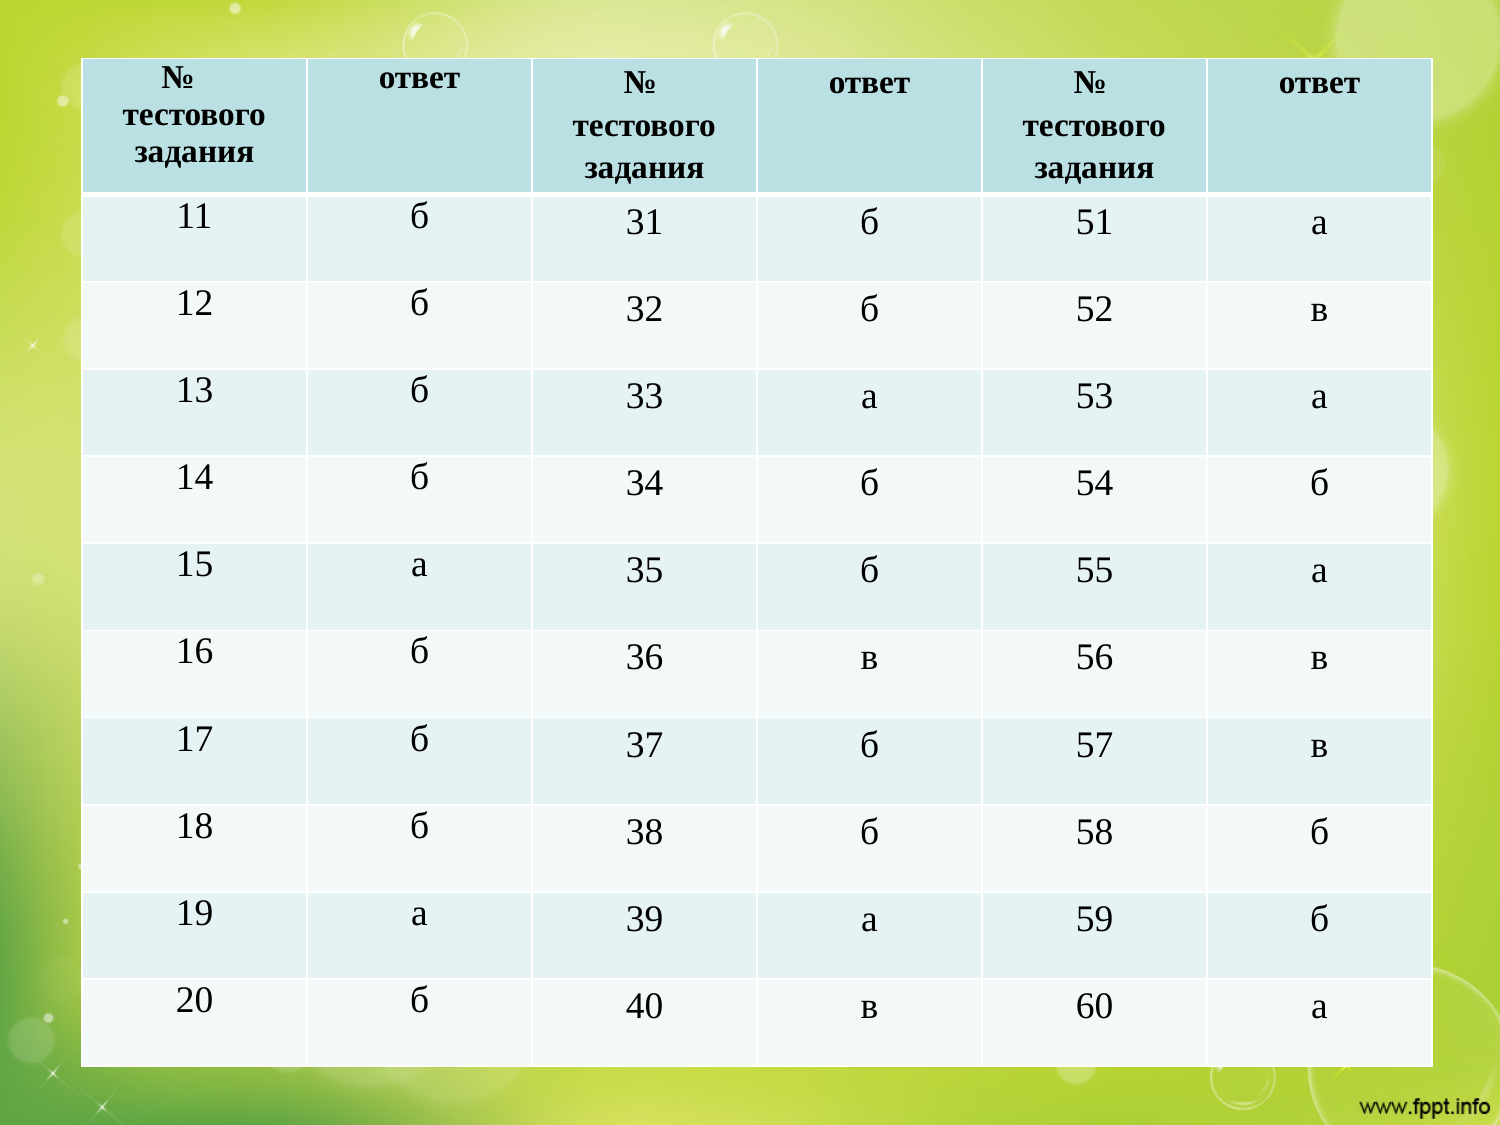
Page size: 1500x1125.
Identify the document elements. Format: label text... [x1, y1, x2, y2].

table_header № тестового задания [983, 59, 1206, 192]
table_cell б [1208, 457, 1431, 542]
table_header ответ [758, 59, 981, 192]
table_cell в [758, 980, 981, 1065]
table_cell а [308, 544, 531, 630]
table_cell а [1208, 980, 1431, 1065]
table_cell 17 [83, 718, 306, 804]
table_cell 59 [983, 893, 1206, 978]
table_cell а [1208, 544, 1431, 630]
table_cell 20 [83, 980, 306, 1065]
table_cell в [1208, 283, 1431, 368]
table_cell б [758, 806, 981, 891]
table_cell 38 [533, 806, 756, 891]
table_cell б [308, 806, 531, 891]
table_cell 14 [83, 457, 306, 542]
table_cell 57 [983, 718, 1206, 804]
table_cell 54 [983, 457, 1206, 542]
table_cell в [1208, 631, 1431, 717]
table_header № тестового задания [533, 59, 756, 192]
table_cell 16 [83, 631, 306, 717]
table_cell б [308, 370, 531, 455]
table_cell б [308, 980, 531, 1065]
table_cell 11 [83, 197, 306, 281]
table_cell 15 [83, 544, 306, 630]
table_header № тестового задания [83, 59, 306, 192]
table_cell в [1208, 718, 1431, 804]
table_cell 51 [983, 197, 1206, 281]
table_cell 31 [533, 197, 756, 281]
table_cell б [308, 457, 531, 542]
table_header ответ [308, 59, 531, 192]
table_cell 13 [83, 370, 306, 455]
table_cell б [758, 544, 981, 630]
table_cell б [308, 631, 531, 717]
table_cell 12 [83, 283, 306, 368]
table_cell 36 [533, 631, 756, 717]
table_cell б [308, 197, 531, 281]
table_cell 37 [533, 718, 756, 804]
table_cell 39 [533, 893, 756, 978]
table_cell 56 [983, 631, 1206, 717]
table_cell а [758, 370, 981, 455]
table_header ответ [1208, 59, 1431, 192]
table_cell 19 [83, 893, 306, 978]
table_cell 53 [983, 370, 1206, 455]
table_cell б [308, 283, 531, 368]
table_cell 34 [533, 457, 756, 542]
table_cell 58 [983, 806, 1206, 891]
table_cell 35 [533, 544, 756, 630]
table_cell б [1208, 893, 1431, 978]
table_cell 32 [533, 283, 756, 368]
table_cell 40 [533, 980, 756, 1065]
picture [0, 0, 1500, 1125]
table_cell в [758, 631, 981, 717]
table_cell б [758, 283, 981, 368]
table_cell а [1208, 197, 1431, 281]
table_cell а [308, 893, 531, 978]
table_cell 33 [533, 370, 756, 455]
table_cell а [758, 893, 981, 978]
table_cell 60 [983, 980, 1206, 1065]
table_cell б [1208, 806, 1431, 891]
table_cell а [1208, 370, 1431, 455]
table_cell 18 [83, 806, 306, 891]
table_cell б [758, 457, 981, 542]
table_cell б [308, 718, 531, 804]
table_cell 55 [983, 544, 1206, 630]
table_cell б [758, 718, 981, 804]
table_cell 52 [983, 283, 1206, 368]
table_cell б [758, 197, 981, 281]
